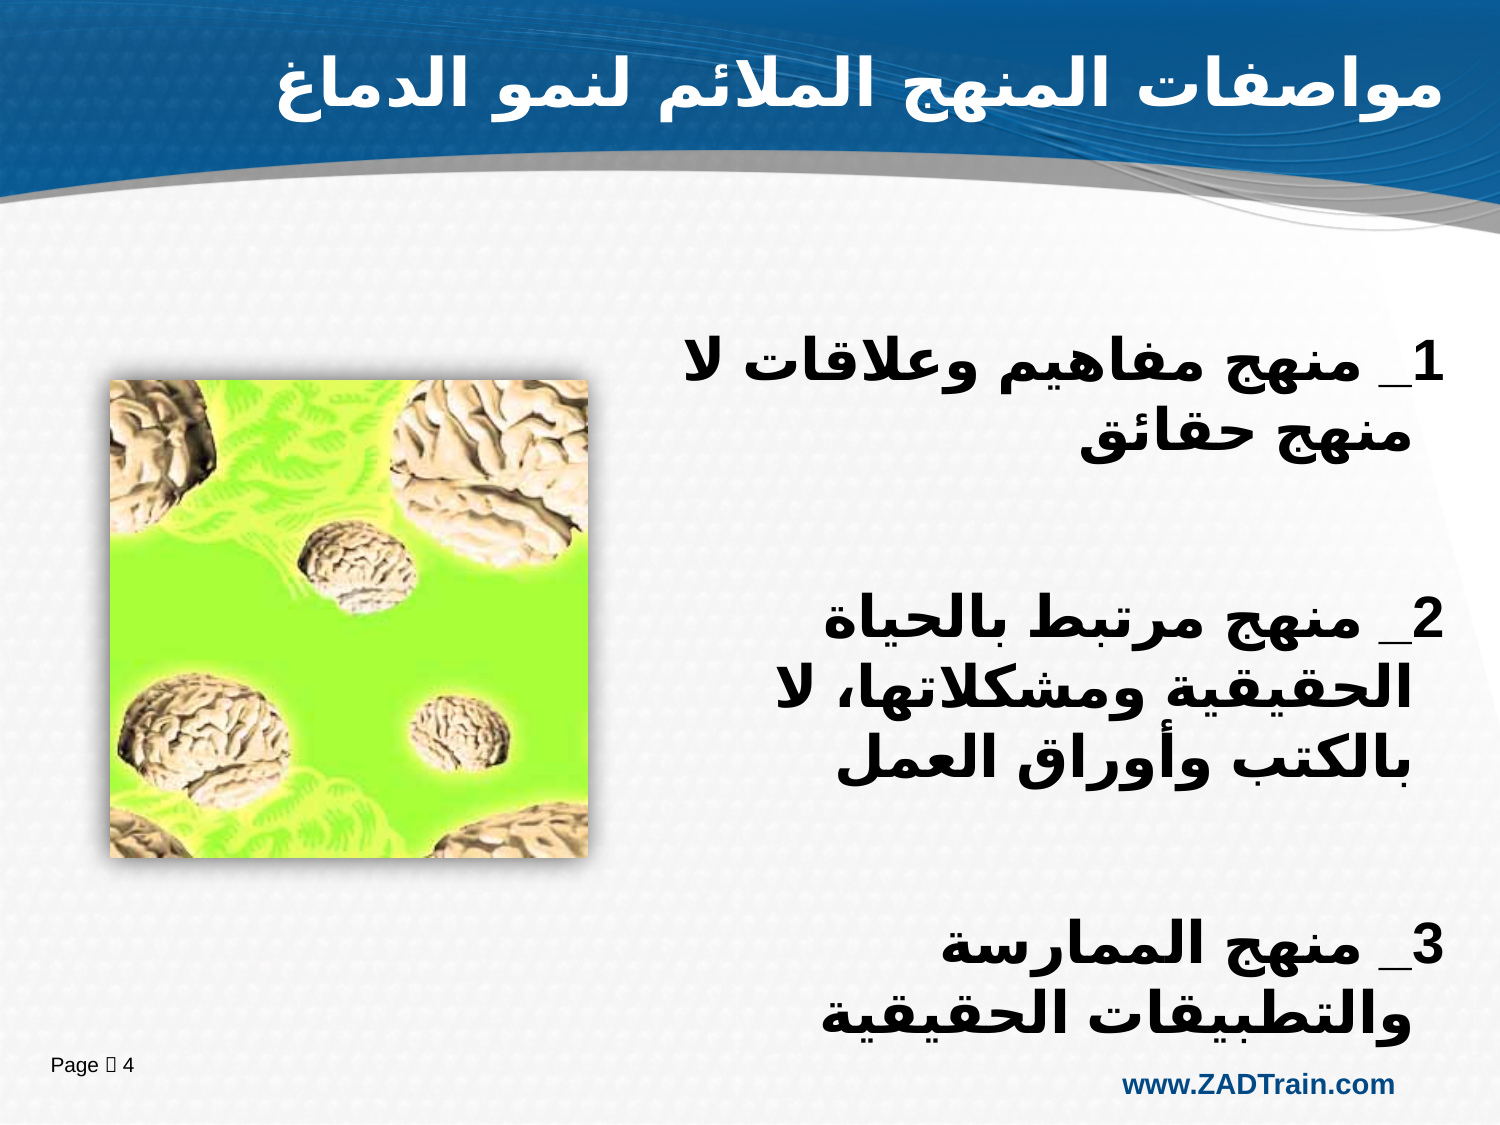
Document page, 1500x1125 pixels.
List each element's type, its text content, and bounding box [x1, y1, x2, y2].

picture [0, 0, 1500, 1125]
list 1_ منهج مفاهيم وعلاقات لا منهج حقائق 2_ منهج مرتبط بالحياة الحقيقية ومشكلاتها، لا بالكتب وأوراق العمل 3_ منهج الممارسة والتطبيقات الحقيقية [614, 322, 1445, 1025]
title مواصفات المنهج الملائم لنمو الدماغ [48, 41, 1448, 148]
